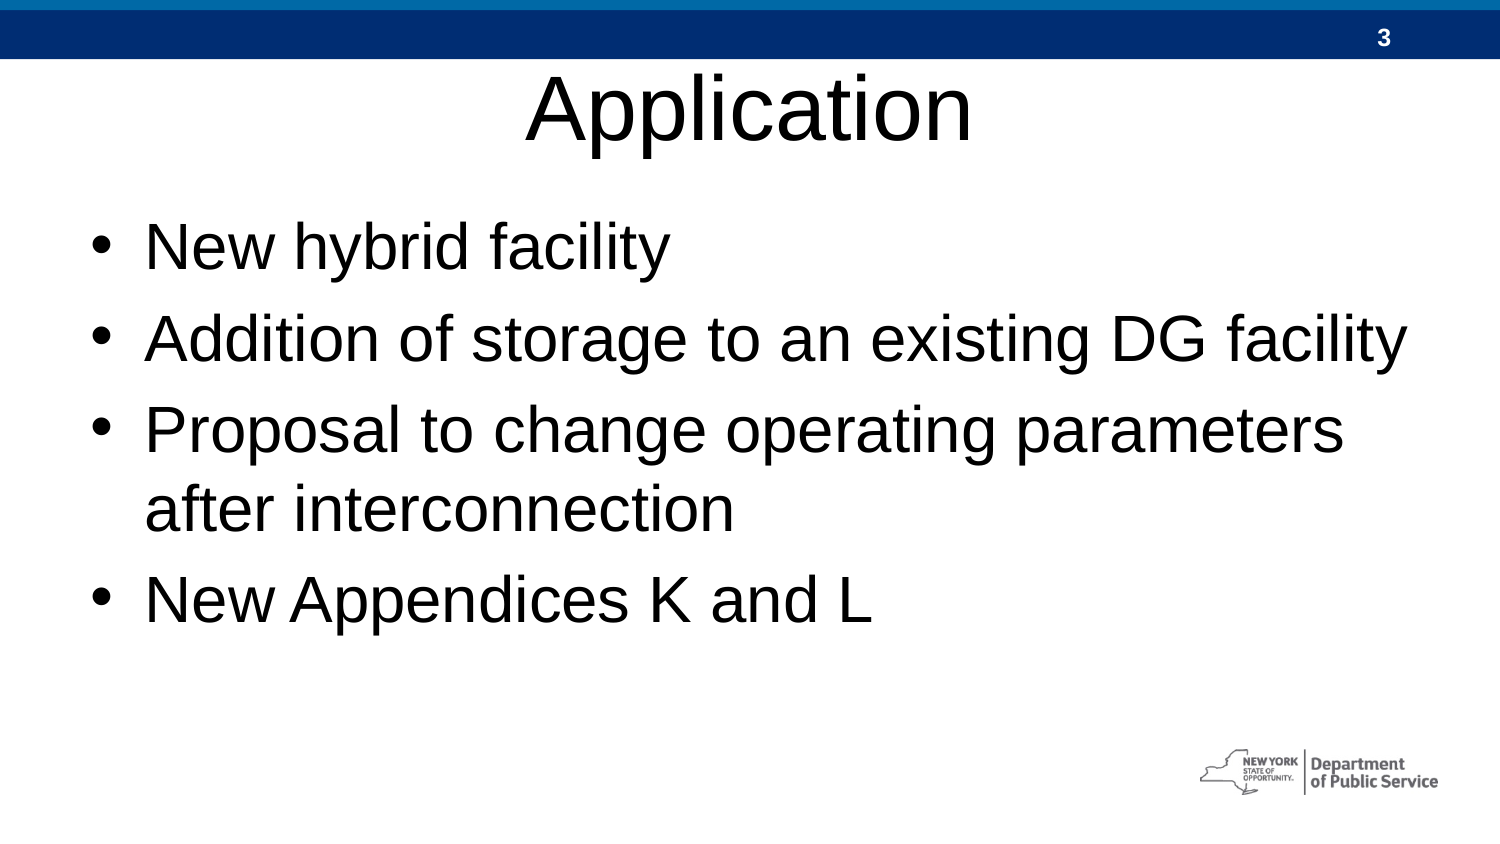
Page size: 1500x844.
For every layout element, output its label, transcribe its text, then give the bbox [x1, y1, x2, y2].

title Application [75, 33, 1425, 175]
list New hybrid facility Addition of storage to an existing DG facility Proposal to change operating parameters after interconnection New Appendices K and L [75, 196, 1425, 722]
picture [1200, 749, 1438, 795]
